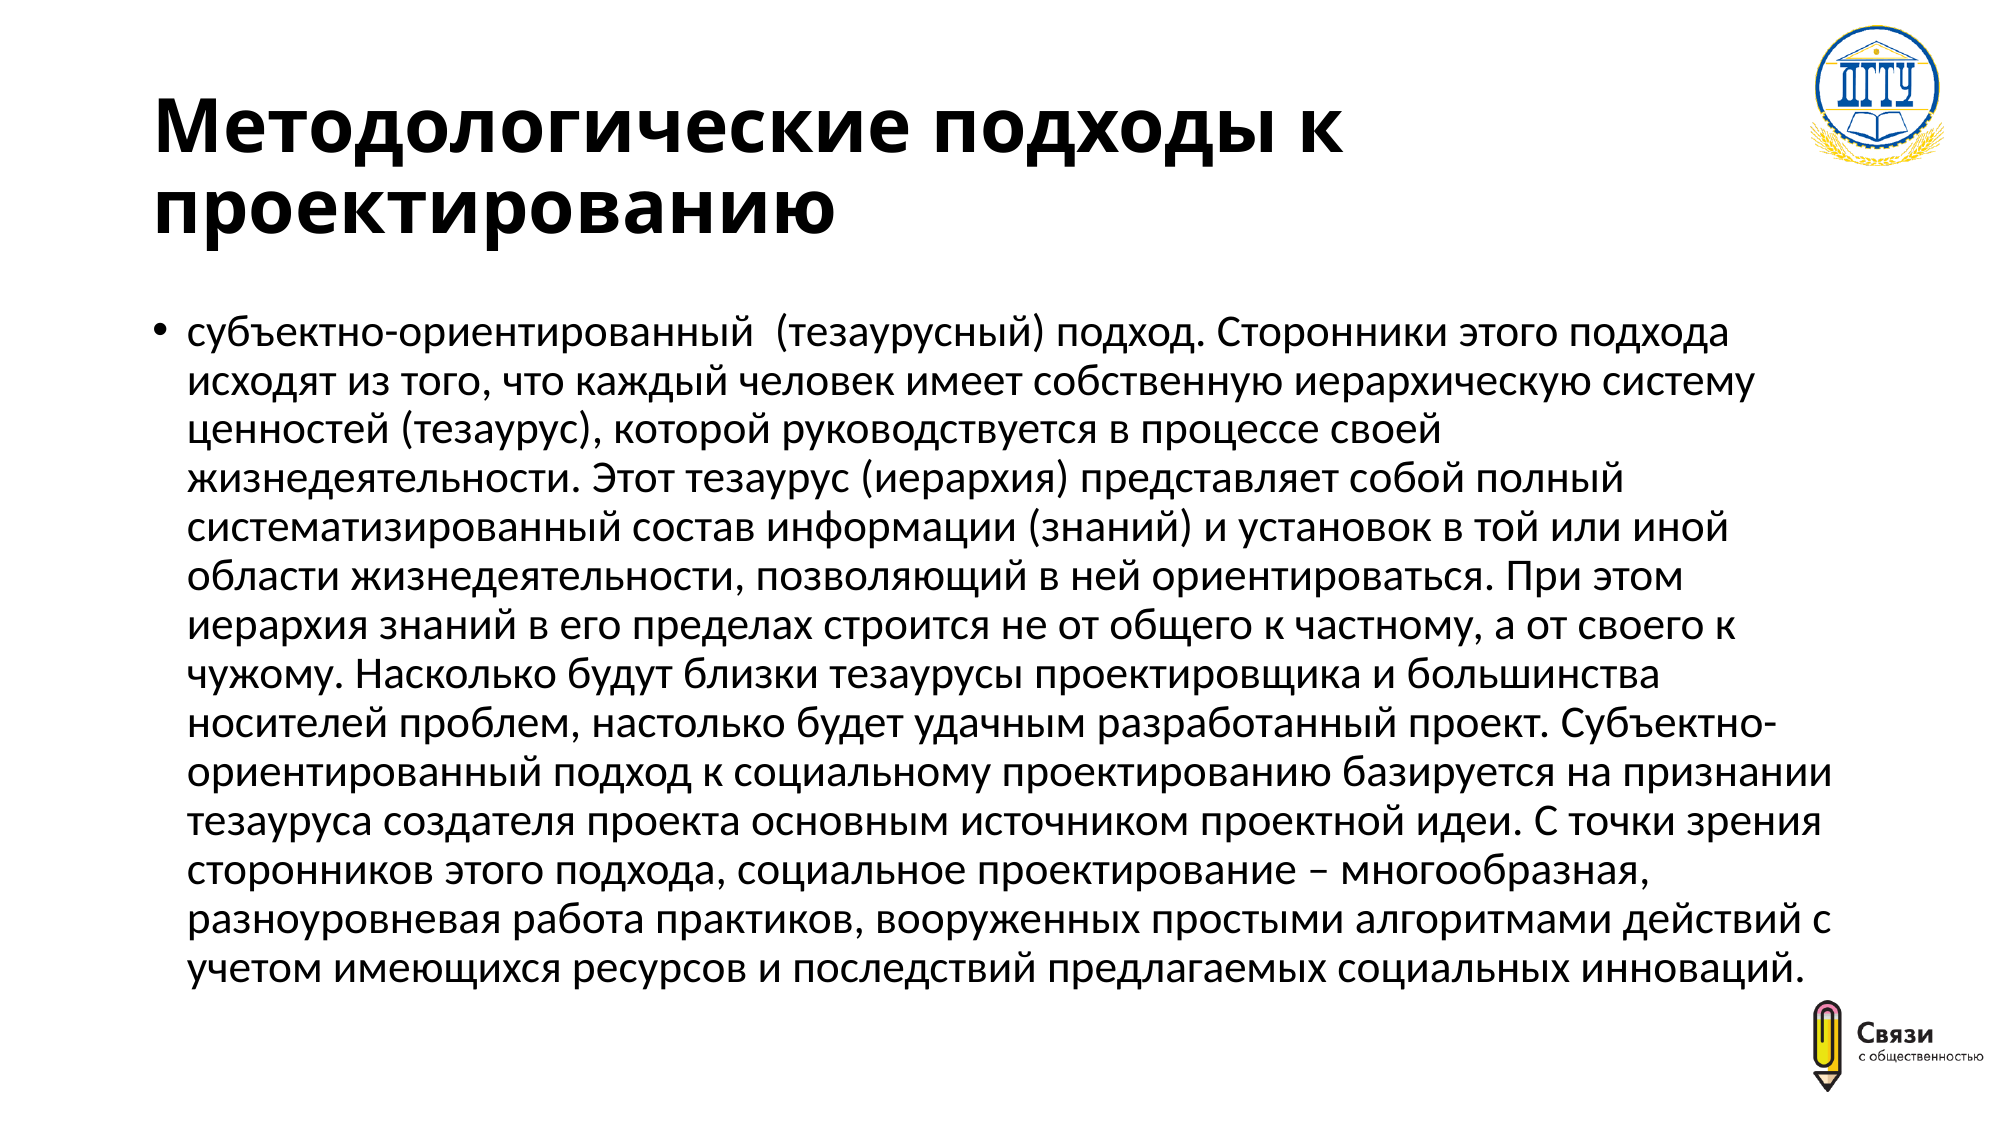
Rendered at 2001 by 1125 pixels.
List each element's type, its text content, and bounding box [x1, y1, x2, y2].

picture [1813, 1000, 1988, 1092]
picture [1810, 25, 1944, 166]
list субъектно-ориентированный (тезаурусный) подход. Сторонники этого подхода исходят из того, что каждый человек имеет собственную иерархическую систему ценностей (тезаурус), которой руководствуется в процессе своей жизнедеятельности. Этот тезаурус (иерархия) представляет собой полный систематизированный состав информации (знаний) и установок в той или иной области жизнедеятельности, позволяющий в ней ориентироваться. При этом иерархия знаний в его пределах строится не от общего к частному, а от своего к чужому. Насколько будут близки тезаурусы проектировщика и большинства носителей проблем, настолько будет удачным разработанный проект. Субъектно-ориентированный подход к социальному проектированию базируется на признании тезауруса создателя проекта основным источником проектной идеи. С точки зрения сторонников этого подхода, социальное проектирование – многообразная, разноуровневая работа практиков, вооруженных простыми алгоритмами действий с учетом имеющихся ресурсов и последствий предлагаемых социальных инноваций. [137, 299, 1863, 1014]
title Методологические подходы к проектированию [137, 59, 1863, 278]
